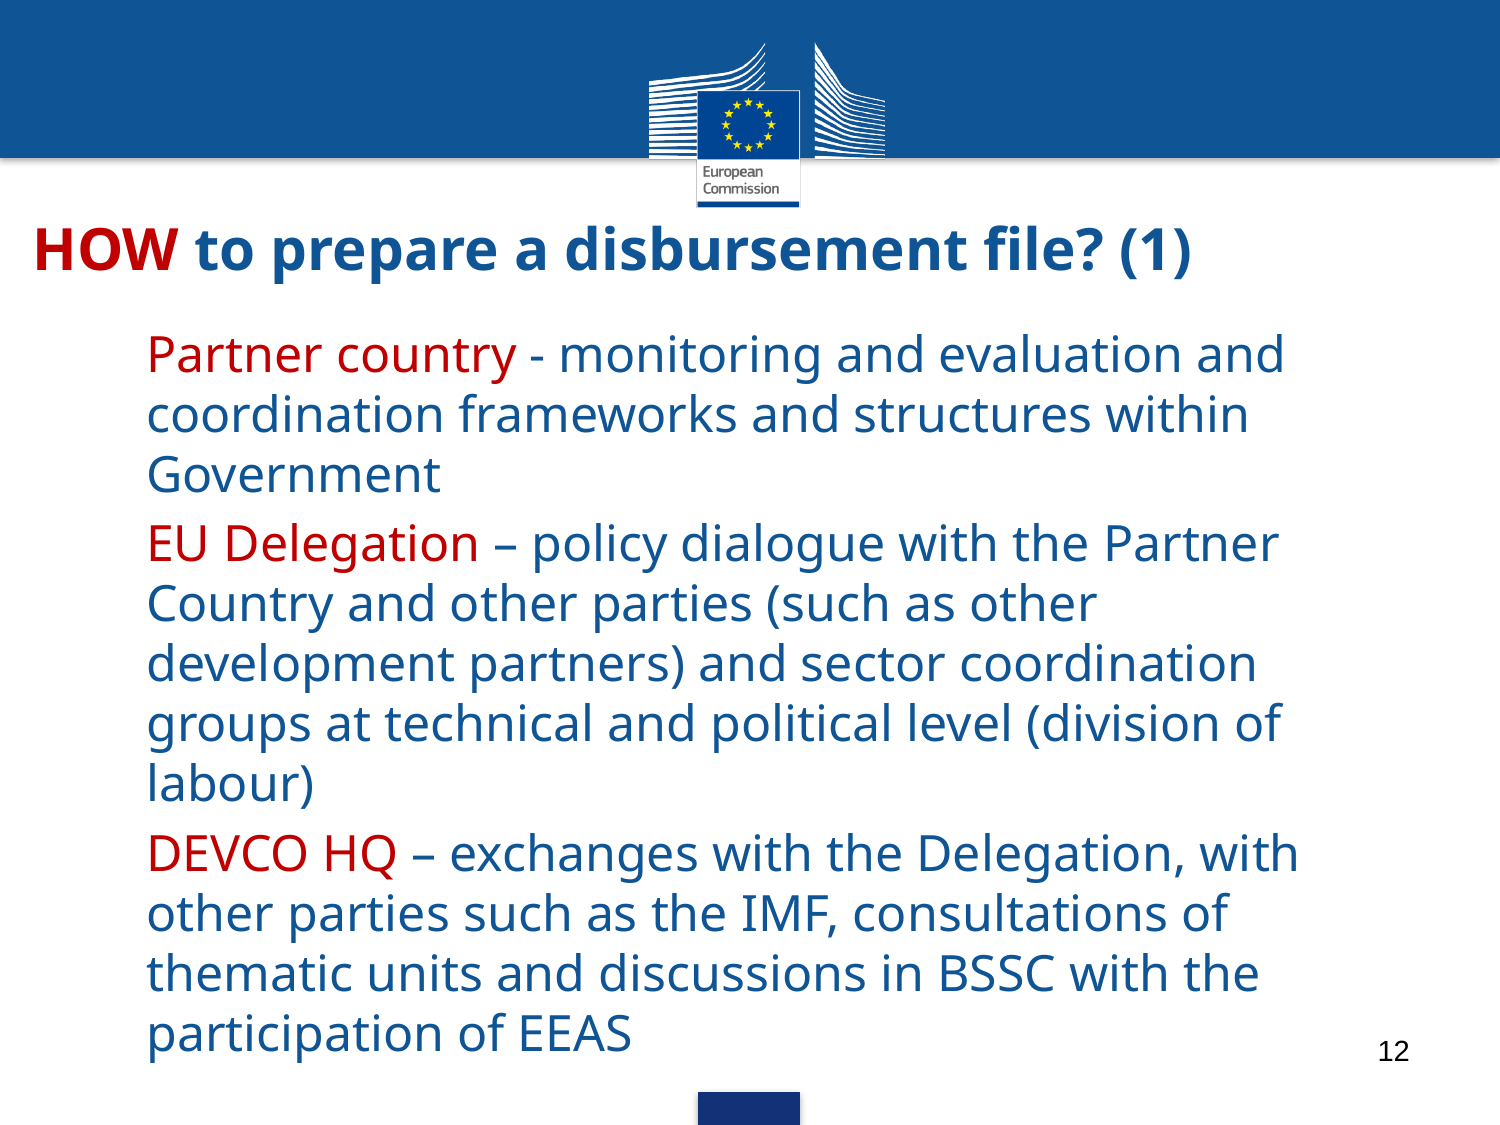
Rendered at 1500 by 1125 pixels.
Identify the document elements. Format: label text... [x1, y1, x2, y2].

slide_number 12 [1074, 1024, 1425, 1103]
list Partner country - monitoring and evaluation and coordination frameworks and structures within Government EU Delegation – policy dialogue with the Partner Country and other parties (such as other development partners) and sector coordination groups at technical and political level (division of labour) DEVCO HQ – exchanges with the Delegation, with other parties such as the IMF, consultations of thematic units and discussions in BSSC with the participation of EEAS [75, 314, 1425, 1025]
title HOW to prepare a disbursement file? (1) [17, 219, 1459, 350]
picture [649, 42, 885, 208]
